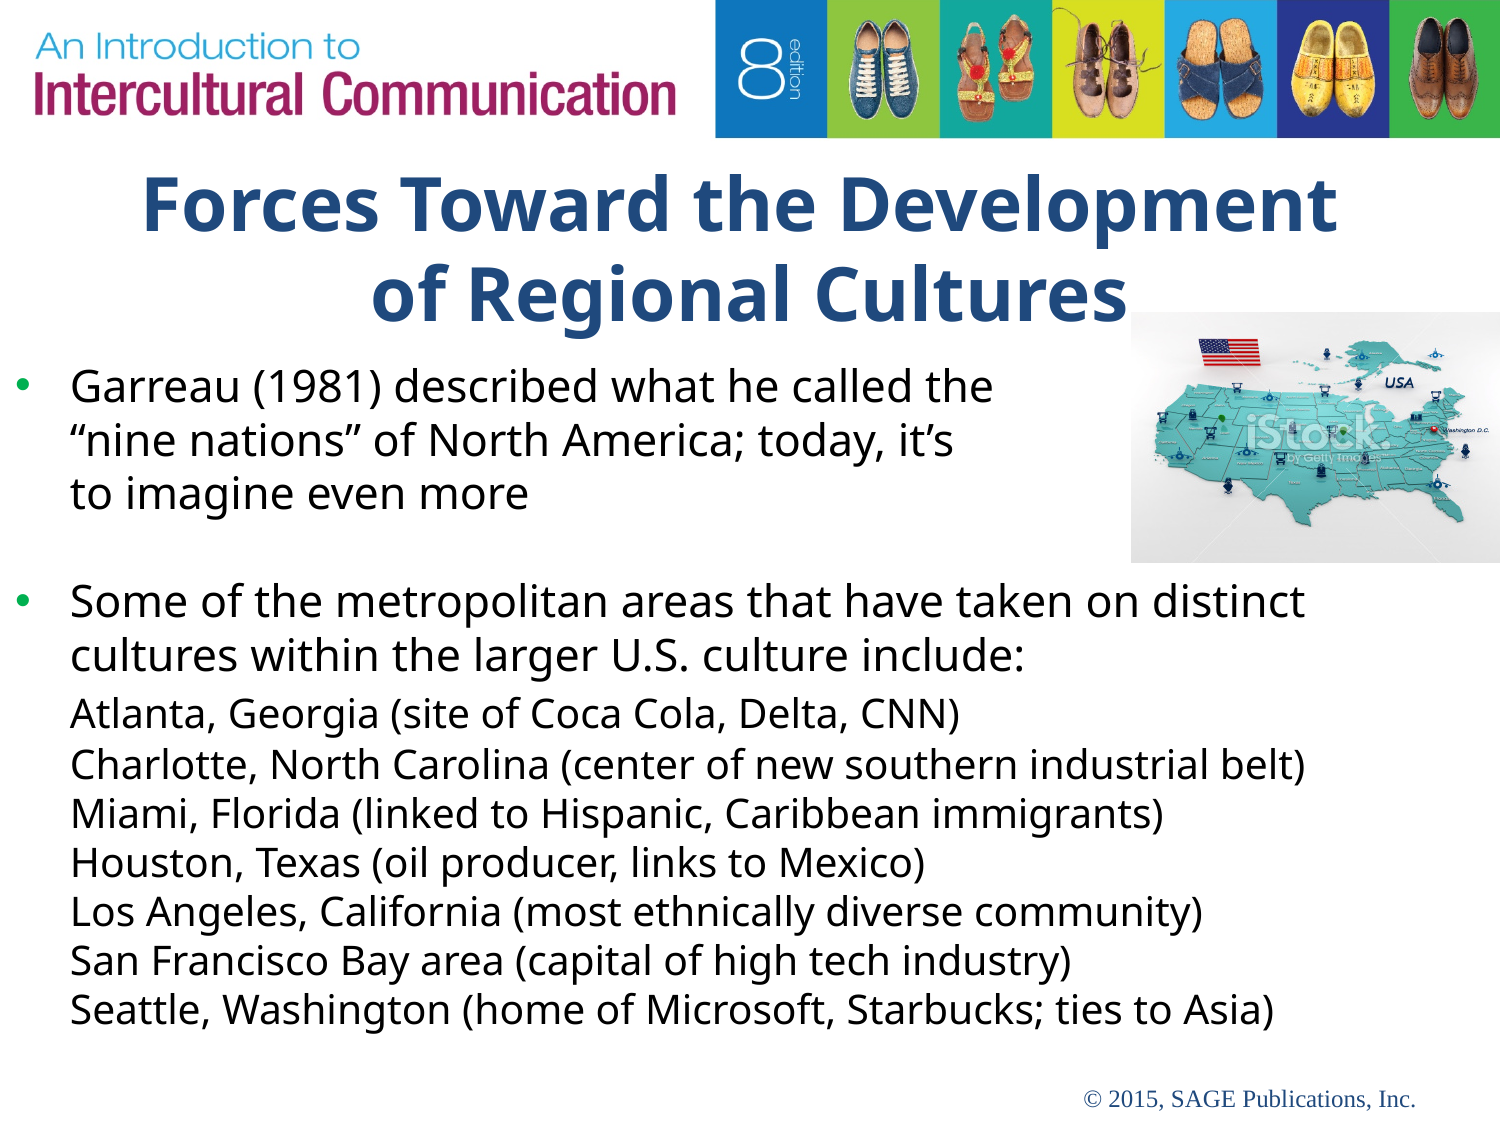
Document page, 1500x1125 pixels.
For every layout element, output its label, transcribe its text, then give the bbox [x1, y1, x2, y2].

list Garreau (1981) described what he called the “nine nations” of North America; today, it’s possible to imagine even more Some of the metropolitan areas that have taken on distinct cultures within the larger U.S. culture include: Atlanta, Georgia (site of Coca Cola, Delta, CNN) Charlotte, North Carolina (center of new southern industrial belt) Miami, Florida (linked to Hispanic, Caribbean immigrants) Houston, Texas (oil producer, links to Mexico) Los Angeles, California (most ethnically diverse community) San Francisco Bay area (capital of high tech industry) Seattle, Washington (home of Microsoft, Starbucks; ties to Asia) [0, 350, 1500, 1125]
picture [0, 311, 1500, 563]
title Forces Toward the Development of Regional Cultures [0, 167, 1500, 325]
text_box © 2015, SAGE Publications, Inc. [1012, 1067, 1488, 1125]
picture [0, 0, 1500, 167]
